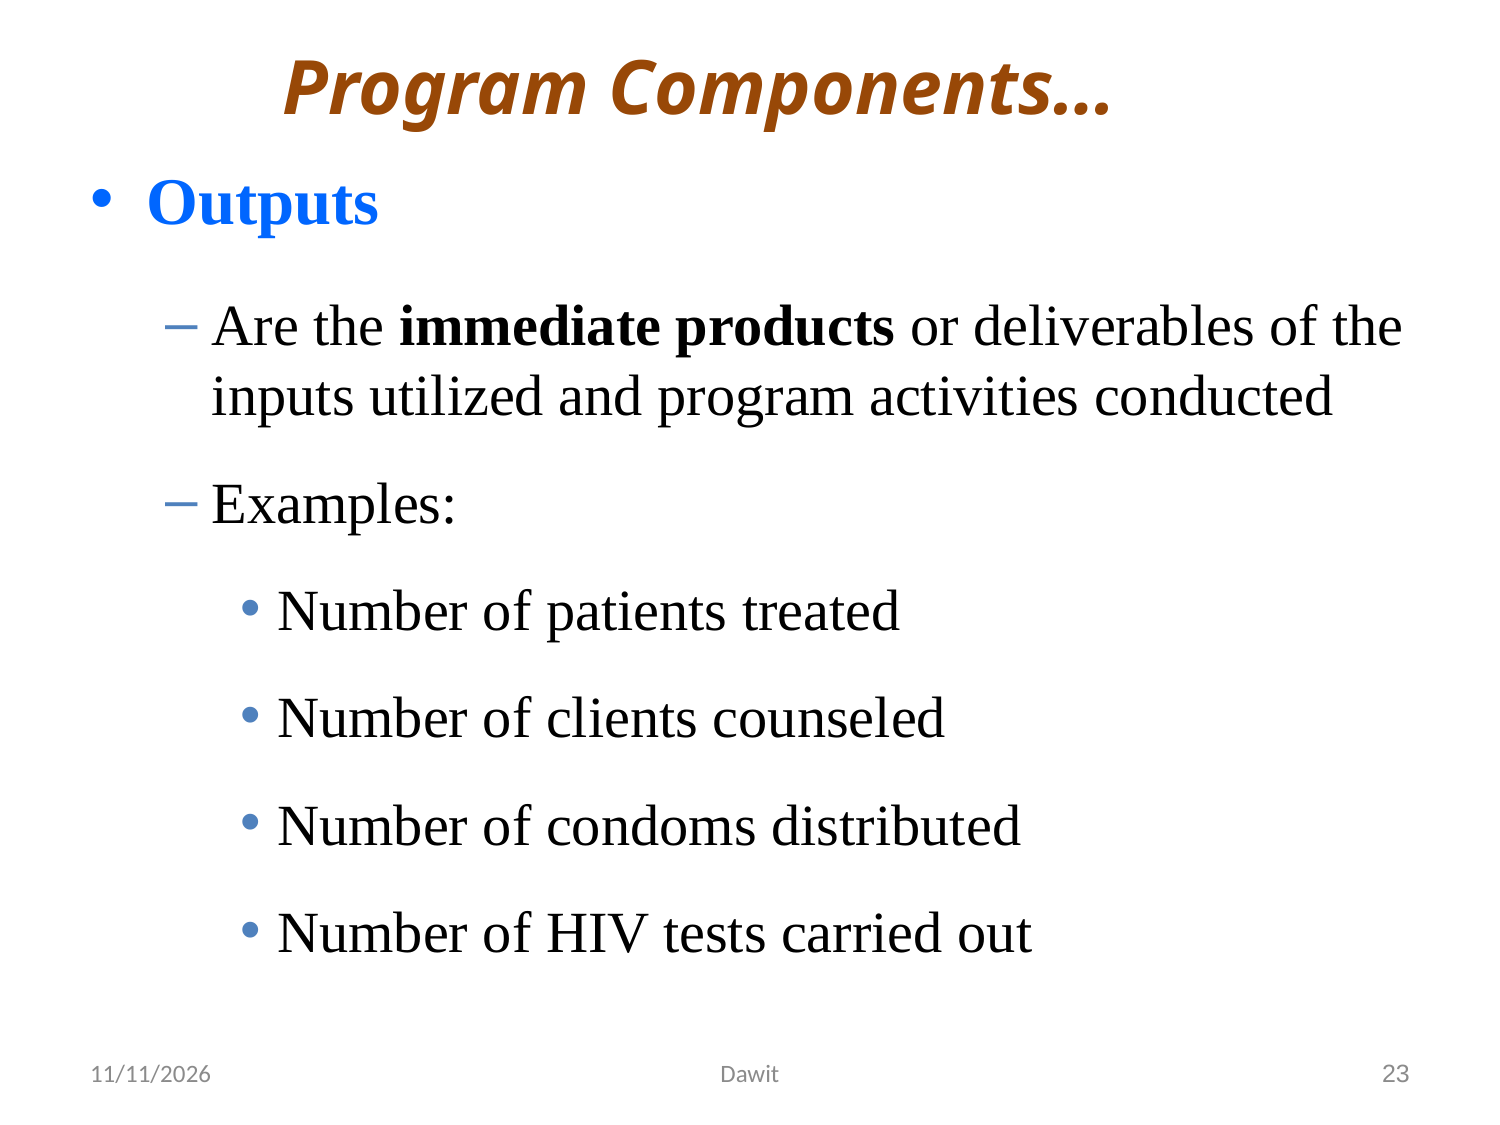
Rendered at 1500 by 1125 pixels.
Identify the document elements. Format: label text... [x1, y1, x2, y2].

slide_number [75, 1042, 425, 1103]
footer Dawit [512, 1042, 988, 1103]
slide_number 23 [1074, 1063, 1425, 1103]
title Program Components… [75, 45, 1325, 125]
list Outputs Are the immediate products or deliverables of the inputs utilized and program activities conducted Examples: Number of patients treated Number of clients counseled Number of condoms distributed Number of HIV tests carried out [75, 149, 1425, 1063]
